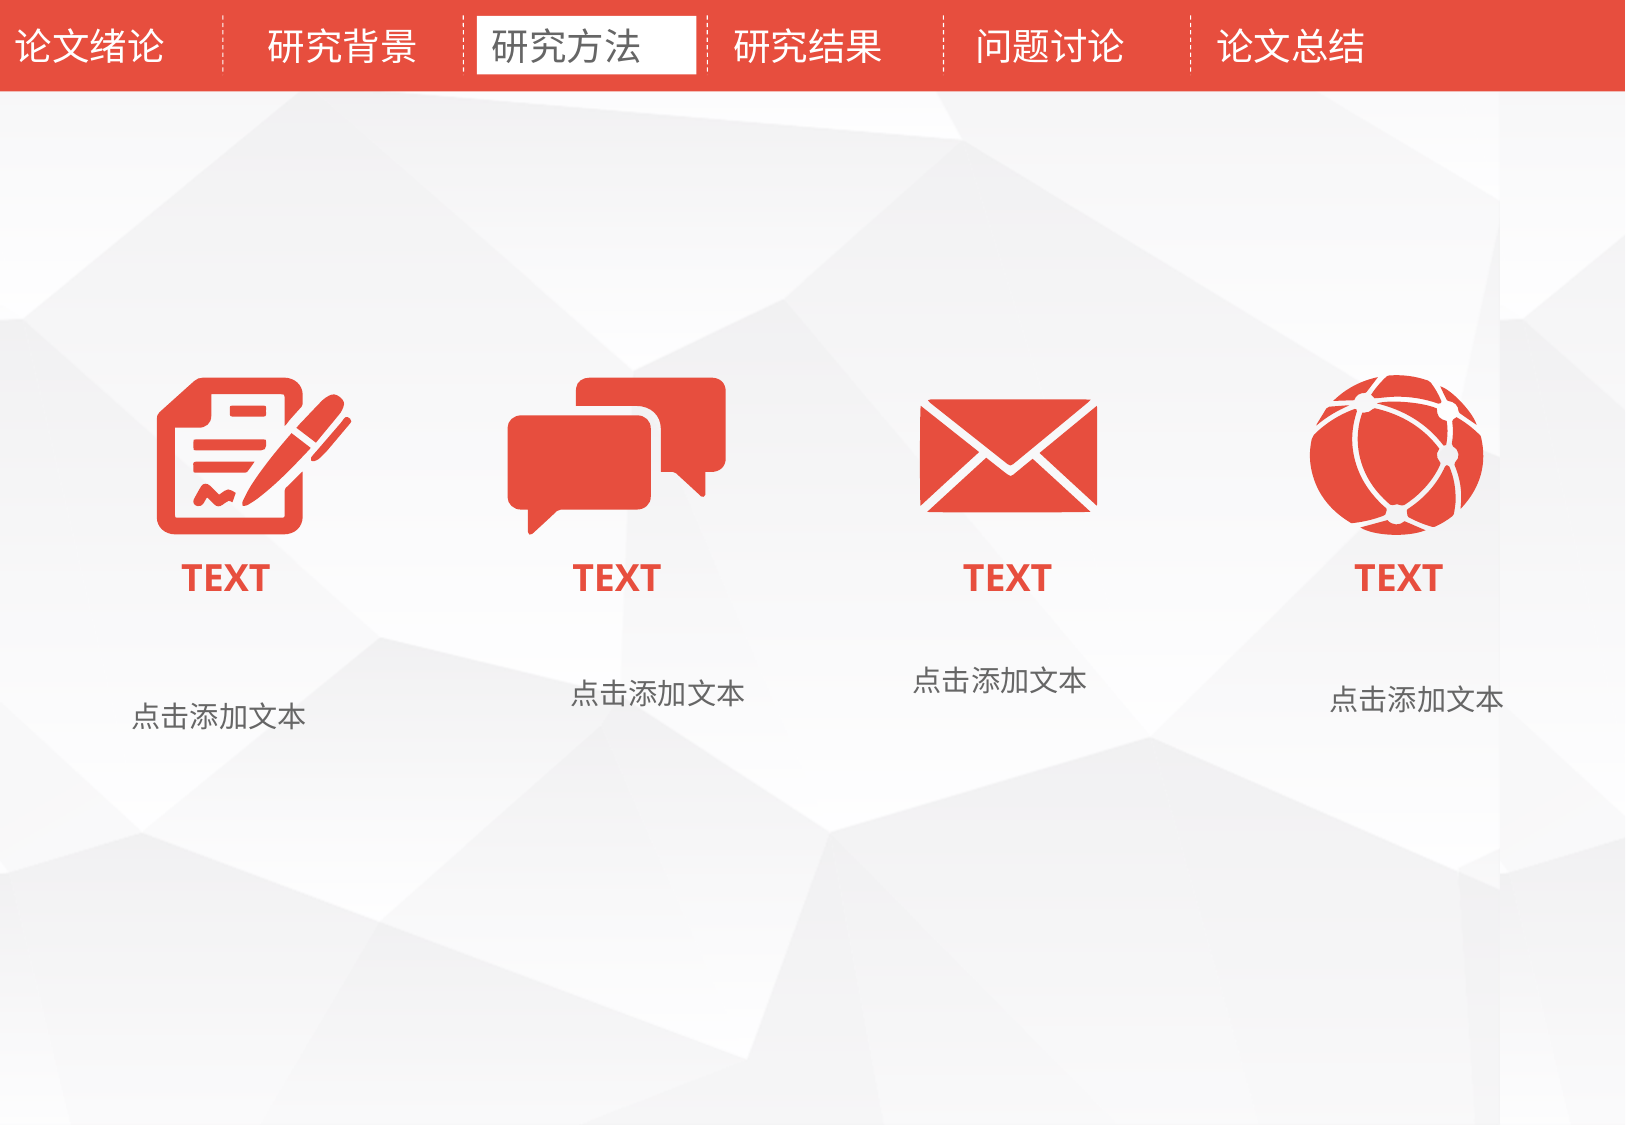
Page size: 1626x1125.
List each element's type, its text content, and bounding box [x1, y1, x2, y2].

text_box [0, 0, 1625, 92]
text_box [1309, 374, 1488, 538]
text_box 研究方法 [477, 15, 708, 76]
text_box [919, 399, 1098, 513]
text_box TEXT [150, 546, 302, 607]
text_box 研究结果 [718, 15, 949, 76]
text_box 点击添加文本 [1314, 673, 1541, 724]
text_box TEXT [1323, 546, 1475, 607]
text_box TEXT [541, 546, 693, 607]
text_box 问题讨论 [960, 15, 1191, 76]
text_box 论文绪论 [0, 15, 228, 76]
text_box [156, 377, 352, 535]
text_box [507, 377, 726, 536]
text_box 点击添加文本 [897, 654, 1125, 705]
text_box 点击添加文本 [555, 668, 782, 718]
text_box 论文总结 [1201, 15, 1432, 76]
text_box 点击添加文本 [116, 690, 343, 741]
picture [0, 0, 1626, 1125]
text_box 研究背景 [231, 15, 455, 76]
text_box TEXT [931, 546, 1084, 607]
